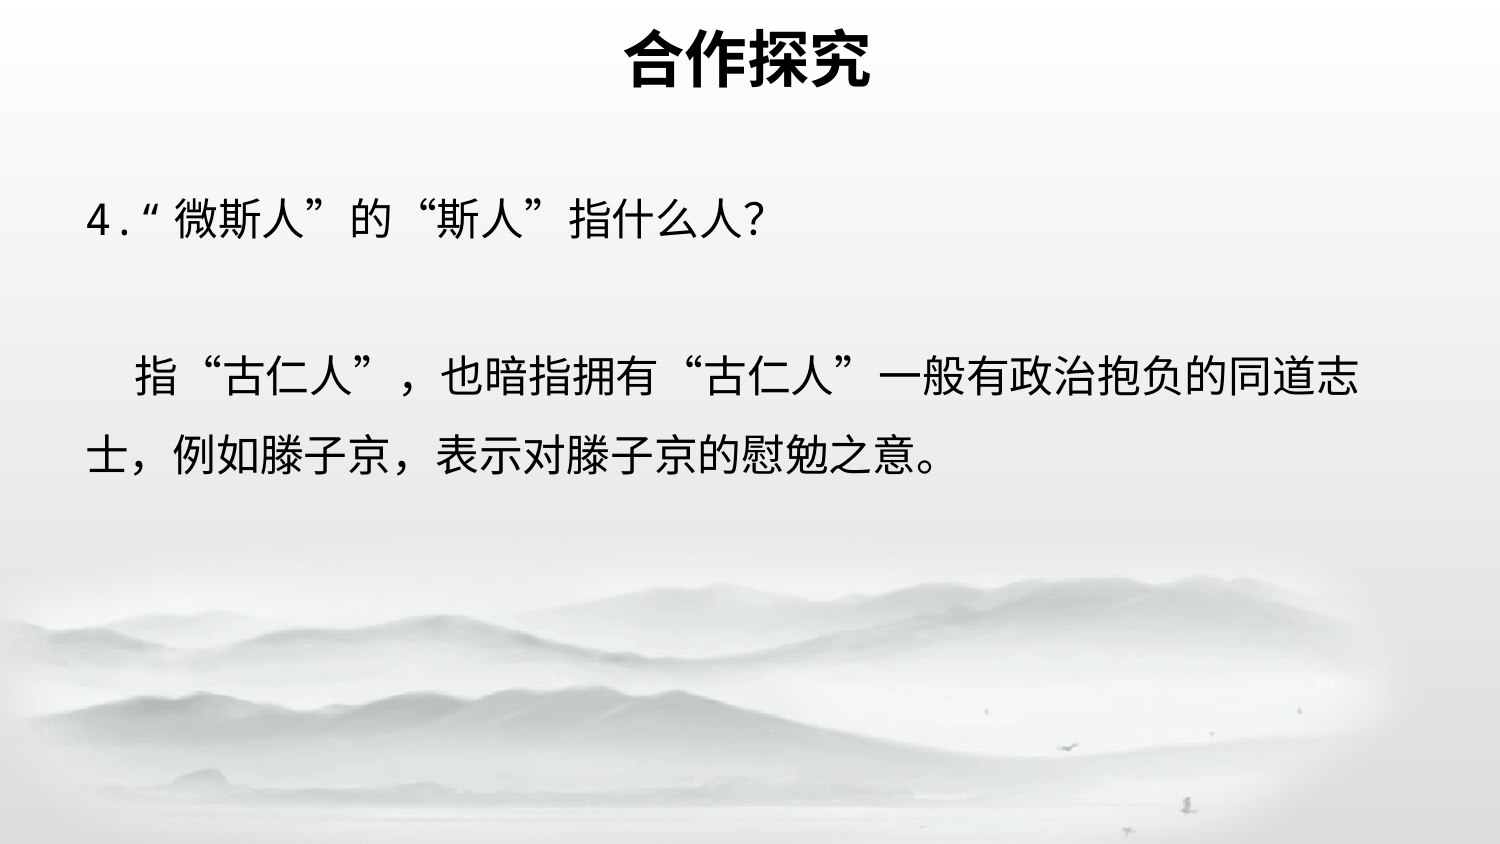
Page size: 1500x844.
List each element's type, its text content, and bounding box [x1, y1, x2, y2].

text_box 4.“微斯人”的“斯人”指什么人？ 指“古仁人”，也暗指拥有“古仁人”一般有政治抱负的同道志士，例如滕子京，表示对滕子京的慰勉之意。 [73, 159, 1399, 515]
text_box 合作探究 [611, 13, 889, 116]
picture [0, 515, 1500, 844]
